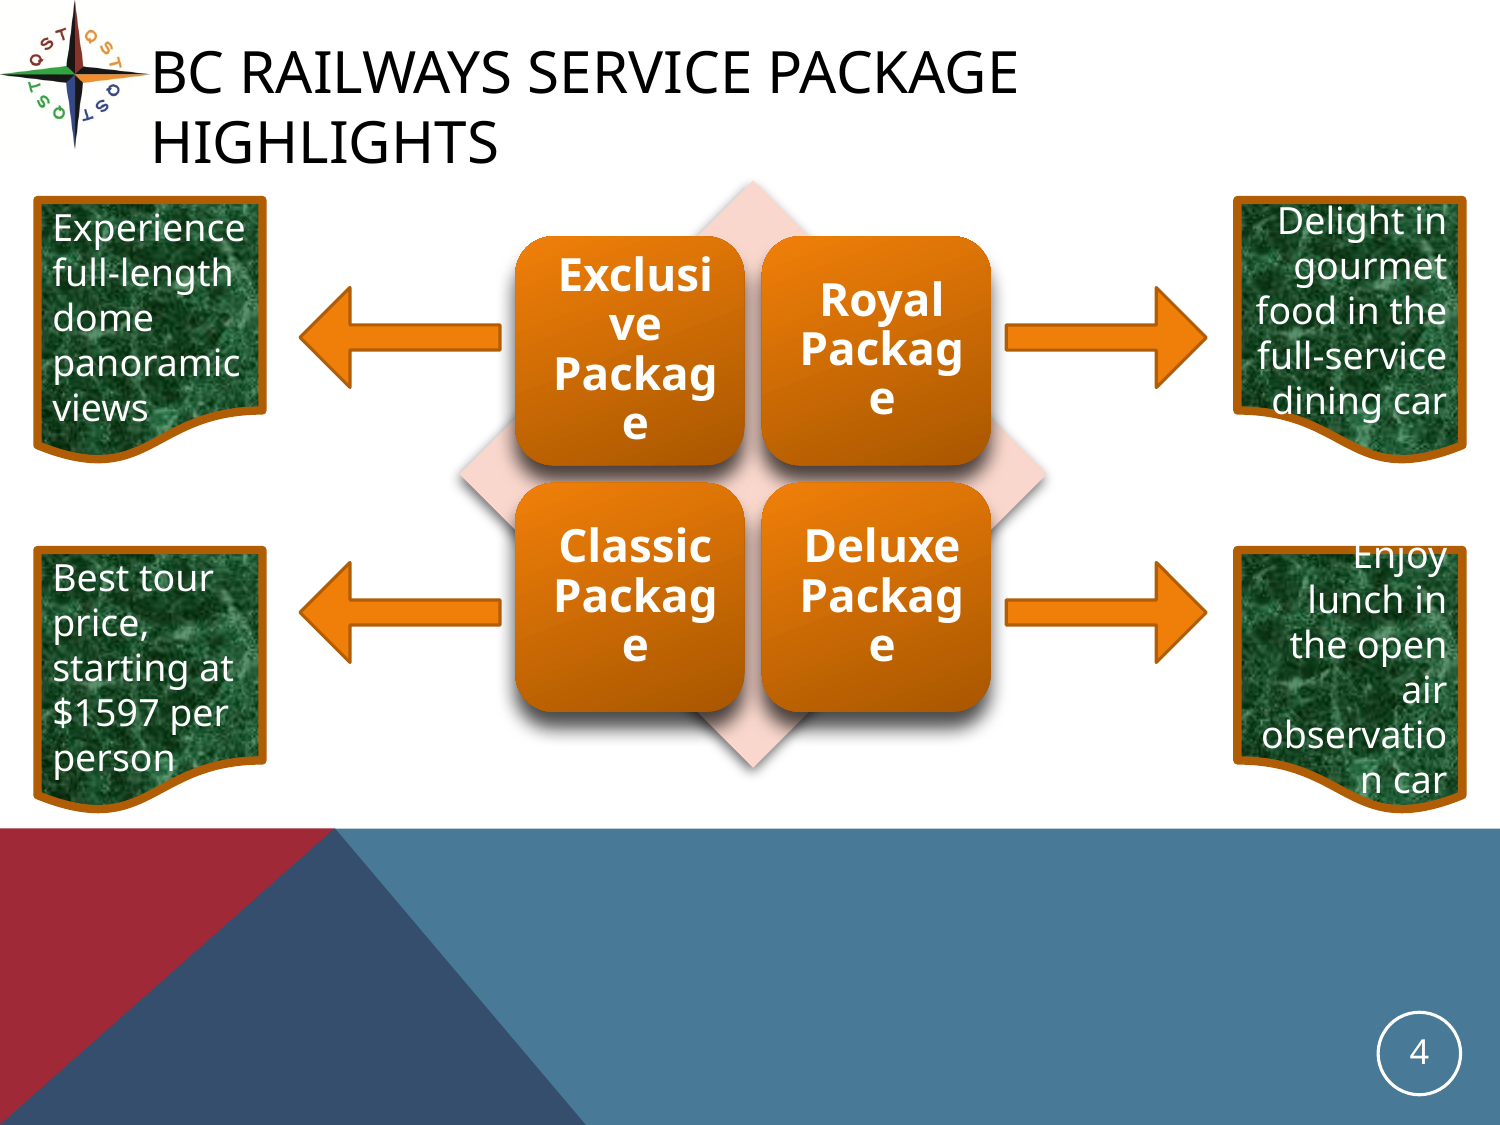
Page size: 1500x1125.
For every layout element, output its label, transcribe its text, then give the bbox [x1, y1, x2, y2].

picture [0, 0, 150, 149]
text_box Experience full-length dome panoramic views [35, 198, 265, 461]
text_box BC Railways Service Package Highlights [134, 59, 1369, 150]
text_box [299, 179, 1207, 769]
slide_number 4 [1376, 1010, 1463, 1097]
text_box Enjoy lunch in the open air observation car [1235, 548, 1464, 811]
text_box Best tour price, starting at $1597 per person [35, 548, 265, 811]
text_box Delight in gourmet food in the full-service dining car [1235, 198, 1464, 461]
